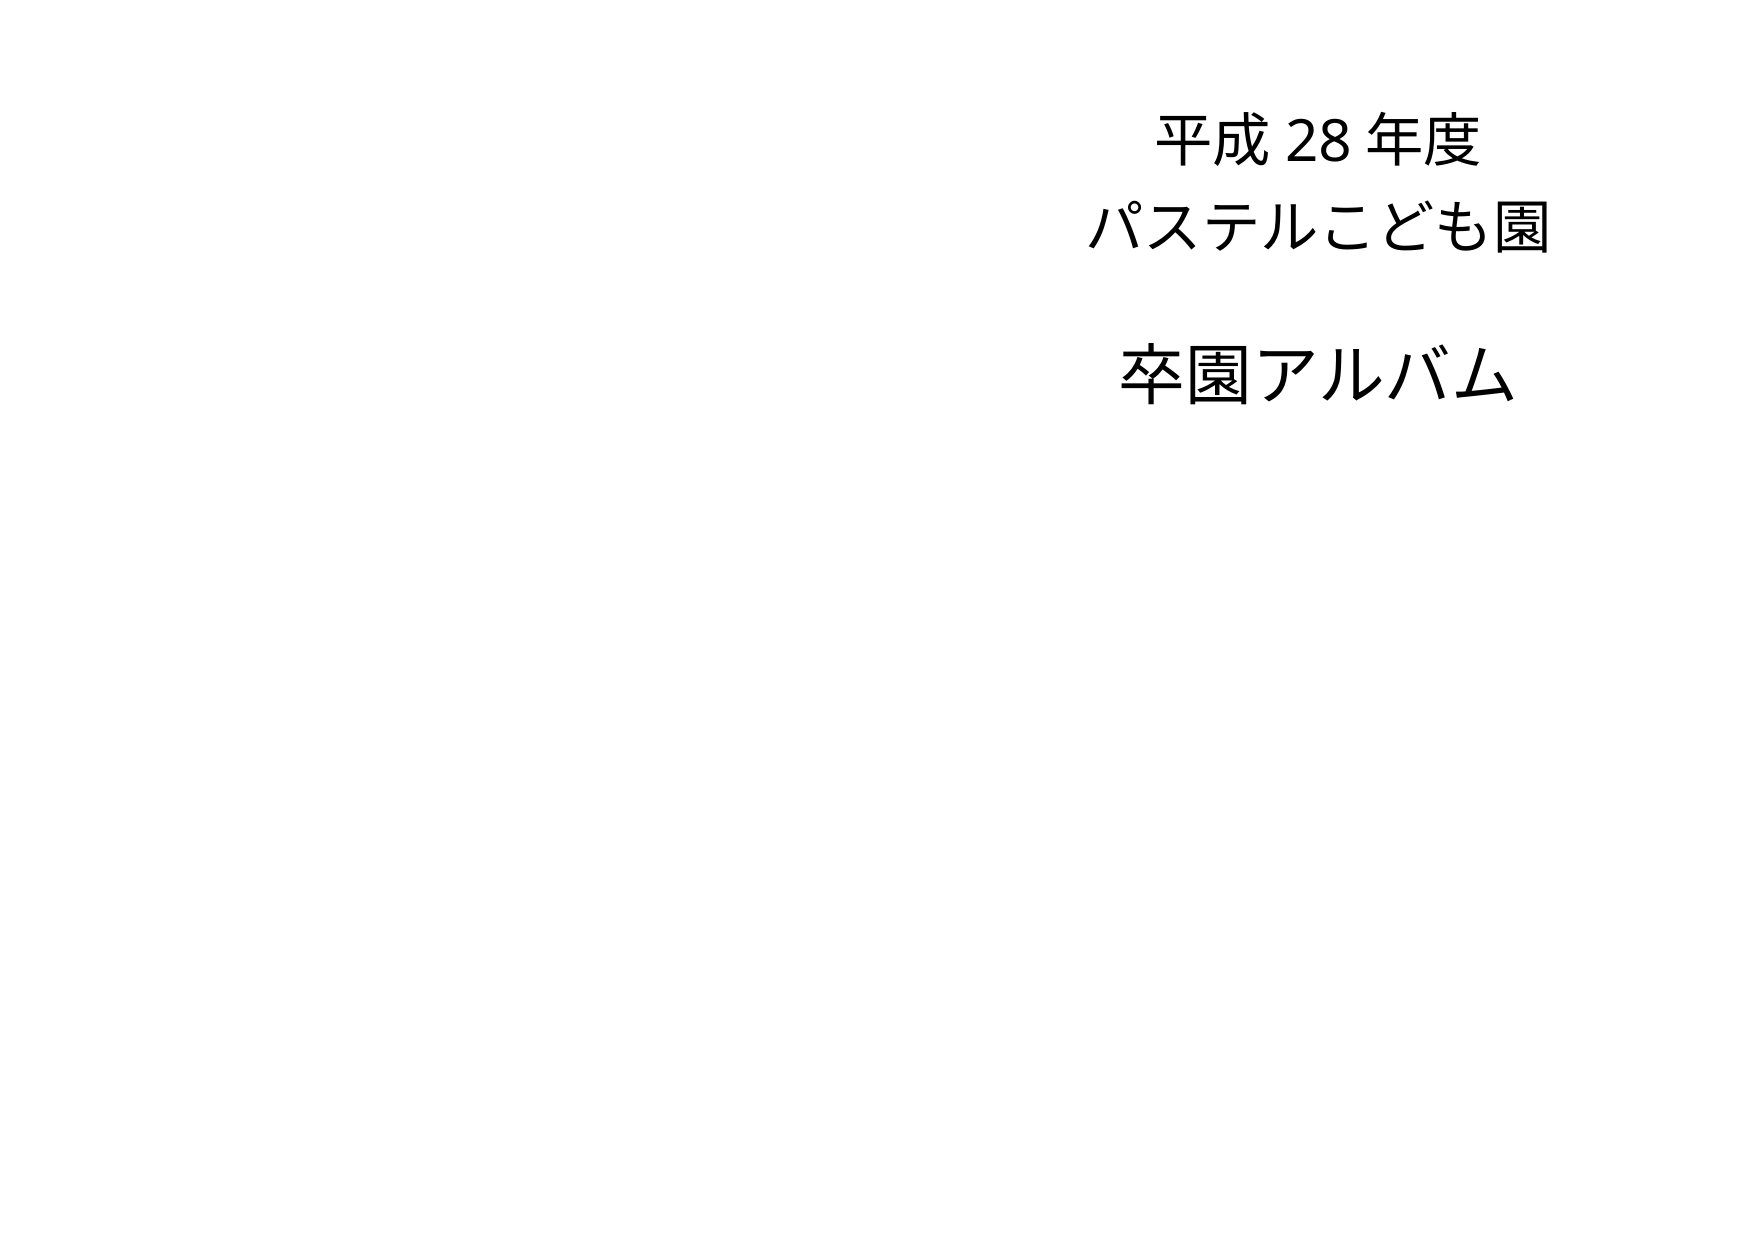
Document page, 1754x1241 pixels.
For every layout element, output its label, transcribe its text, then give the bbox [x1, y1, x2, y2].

text_box 平成28年度 [1139, 95, 1498, 181]
text_box 卒園アルバム [1103, 325, 1534, 420]
text_box パステルこども園 [1070, 182, 1567, 268]
